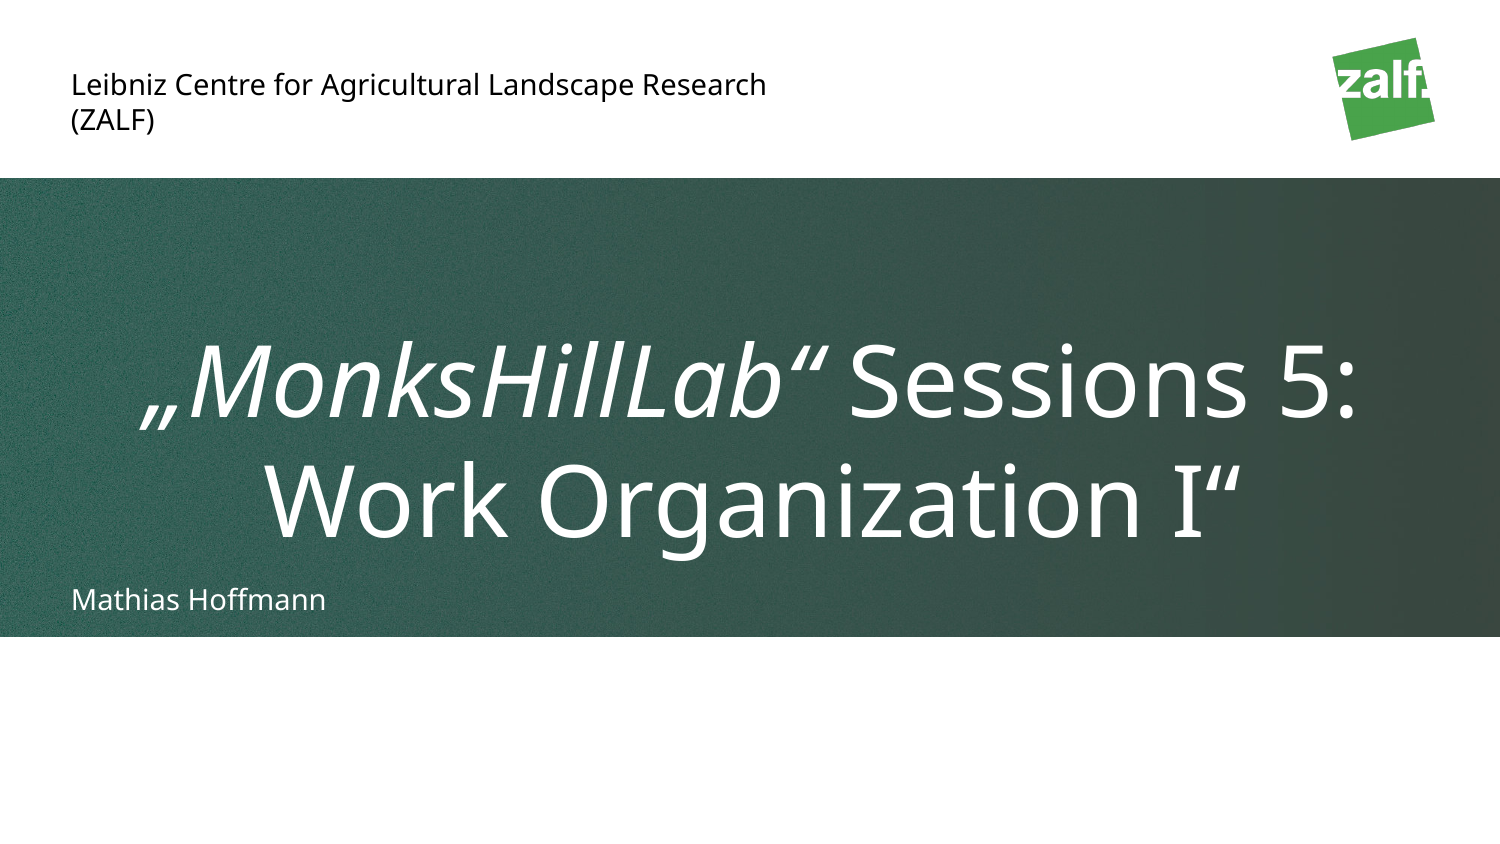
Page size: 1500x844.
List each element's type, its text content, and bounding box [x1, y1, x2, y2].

list Mathias Hoffmann [70, 578, 1152, 617]
list „MonksHillLab“ Sessions 5: Work Organization I“ [70, 309, 1436, 451]
picture [0, 0, 1500, 637]
